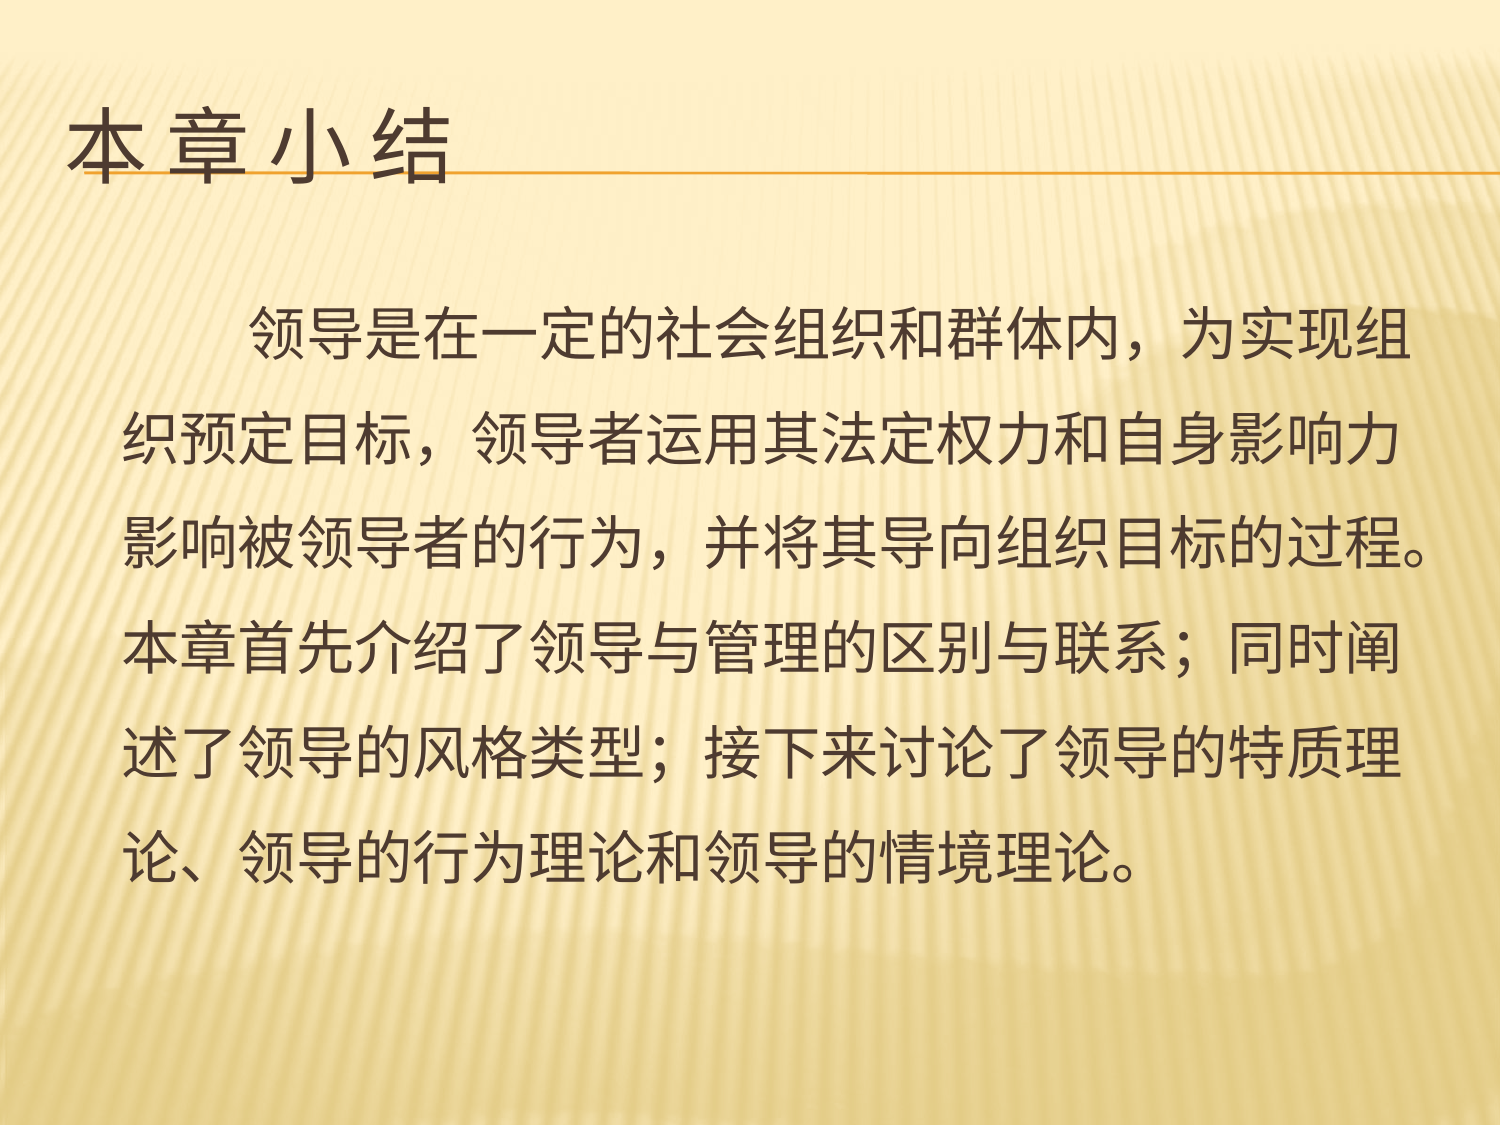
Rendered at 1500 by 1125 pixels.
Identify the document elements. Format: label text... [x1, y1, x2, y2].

list 领导是在一定的社会组织和群体内，为实现组织预定目标，领导者运用其法定权力和自身影响力影响被领导者的行为，并将其导向组织目标的过程。本章首先介绍了领导与管理的区别与联系；同时阐述了领导的风格类型；接下来讨论了领导的特质理论、领导的行为理论和领导的情境理论。 [49, 254, 1476, 998]
title 本 章 小 结 [50, 75, 1475, 213]
